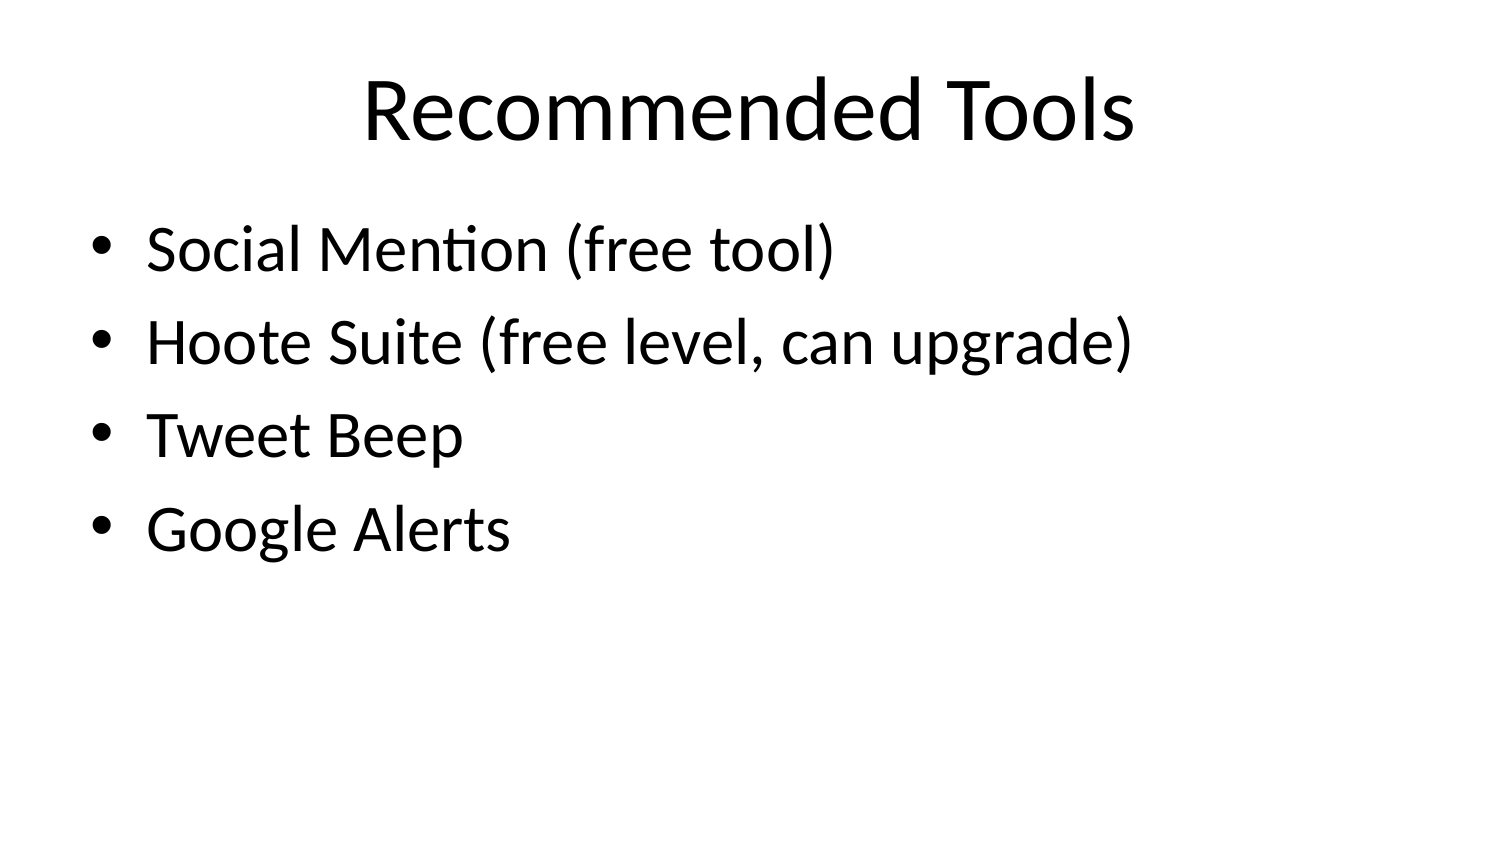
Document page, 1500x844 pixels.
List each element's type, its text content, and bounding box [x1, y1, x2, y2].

title Recommended Tools [75, 33, 1425, 175]
list Social Mention (free tool) Hoote Suite (free level, can upgrade) Tweet Beep Google Alerts [75, 196, 1425, 754]
